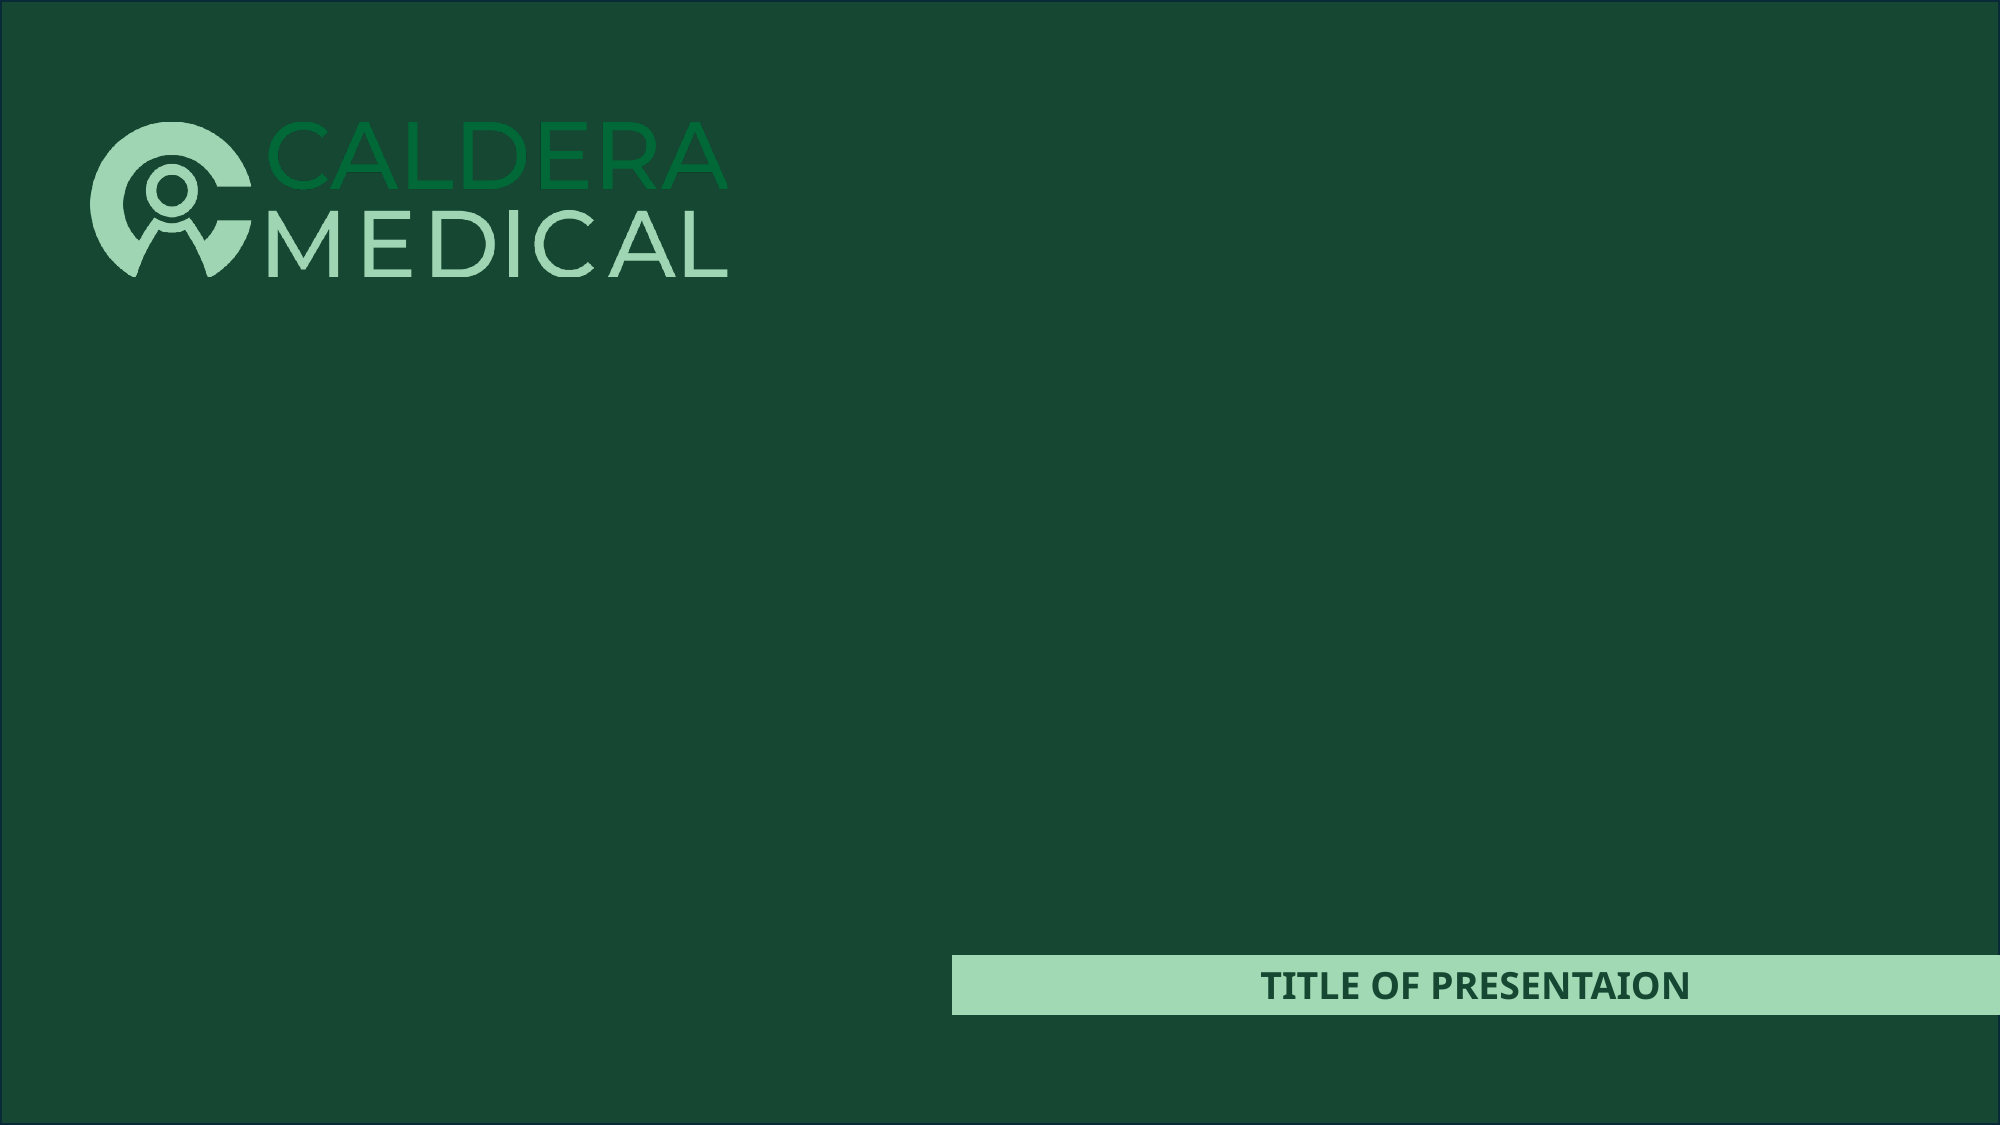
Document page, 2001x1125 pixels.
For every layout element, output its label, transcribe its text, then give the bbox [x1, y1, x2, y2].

text_box [0, 0, 2000, 1125]
text_box TITLE OF PRESENTAION [952, 955, 2000, 1015]
picture [89, 121, 729, 277]
